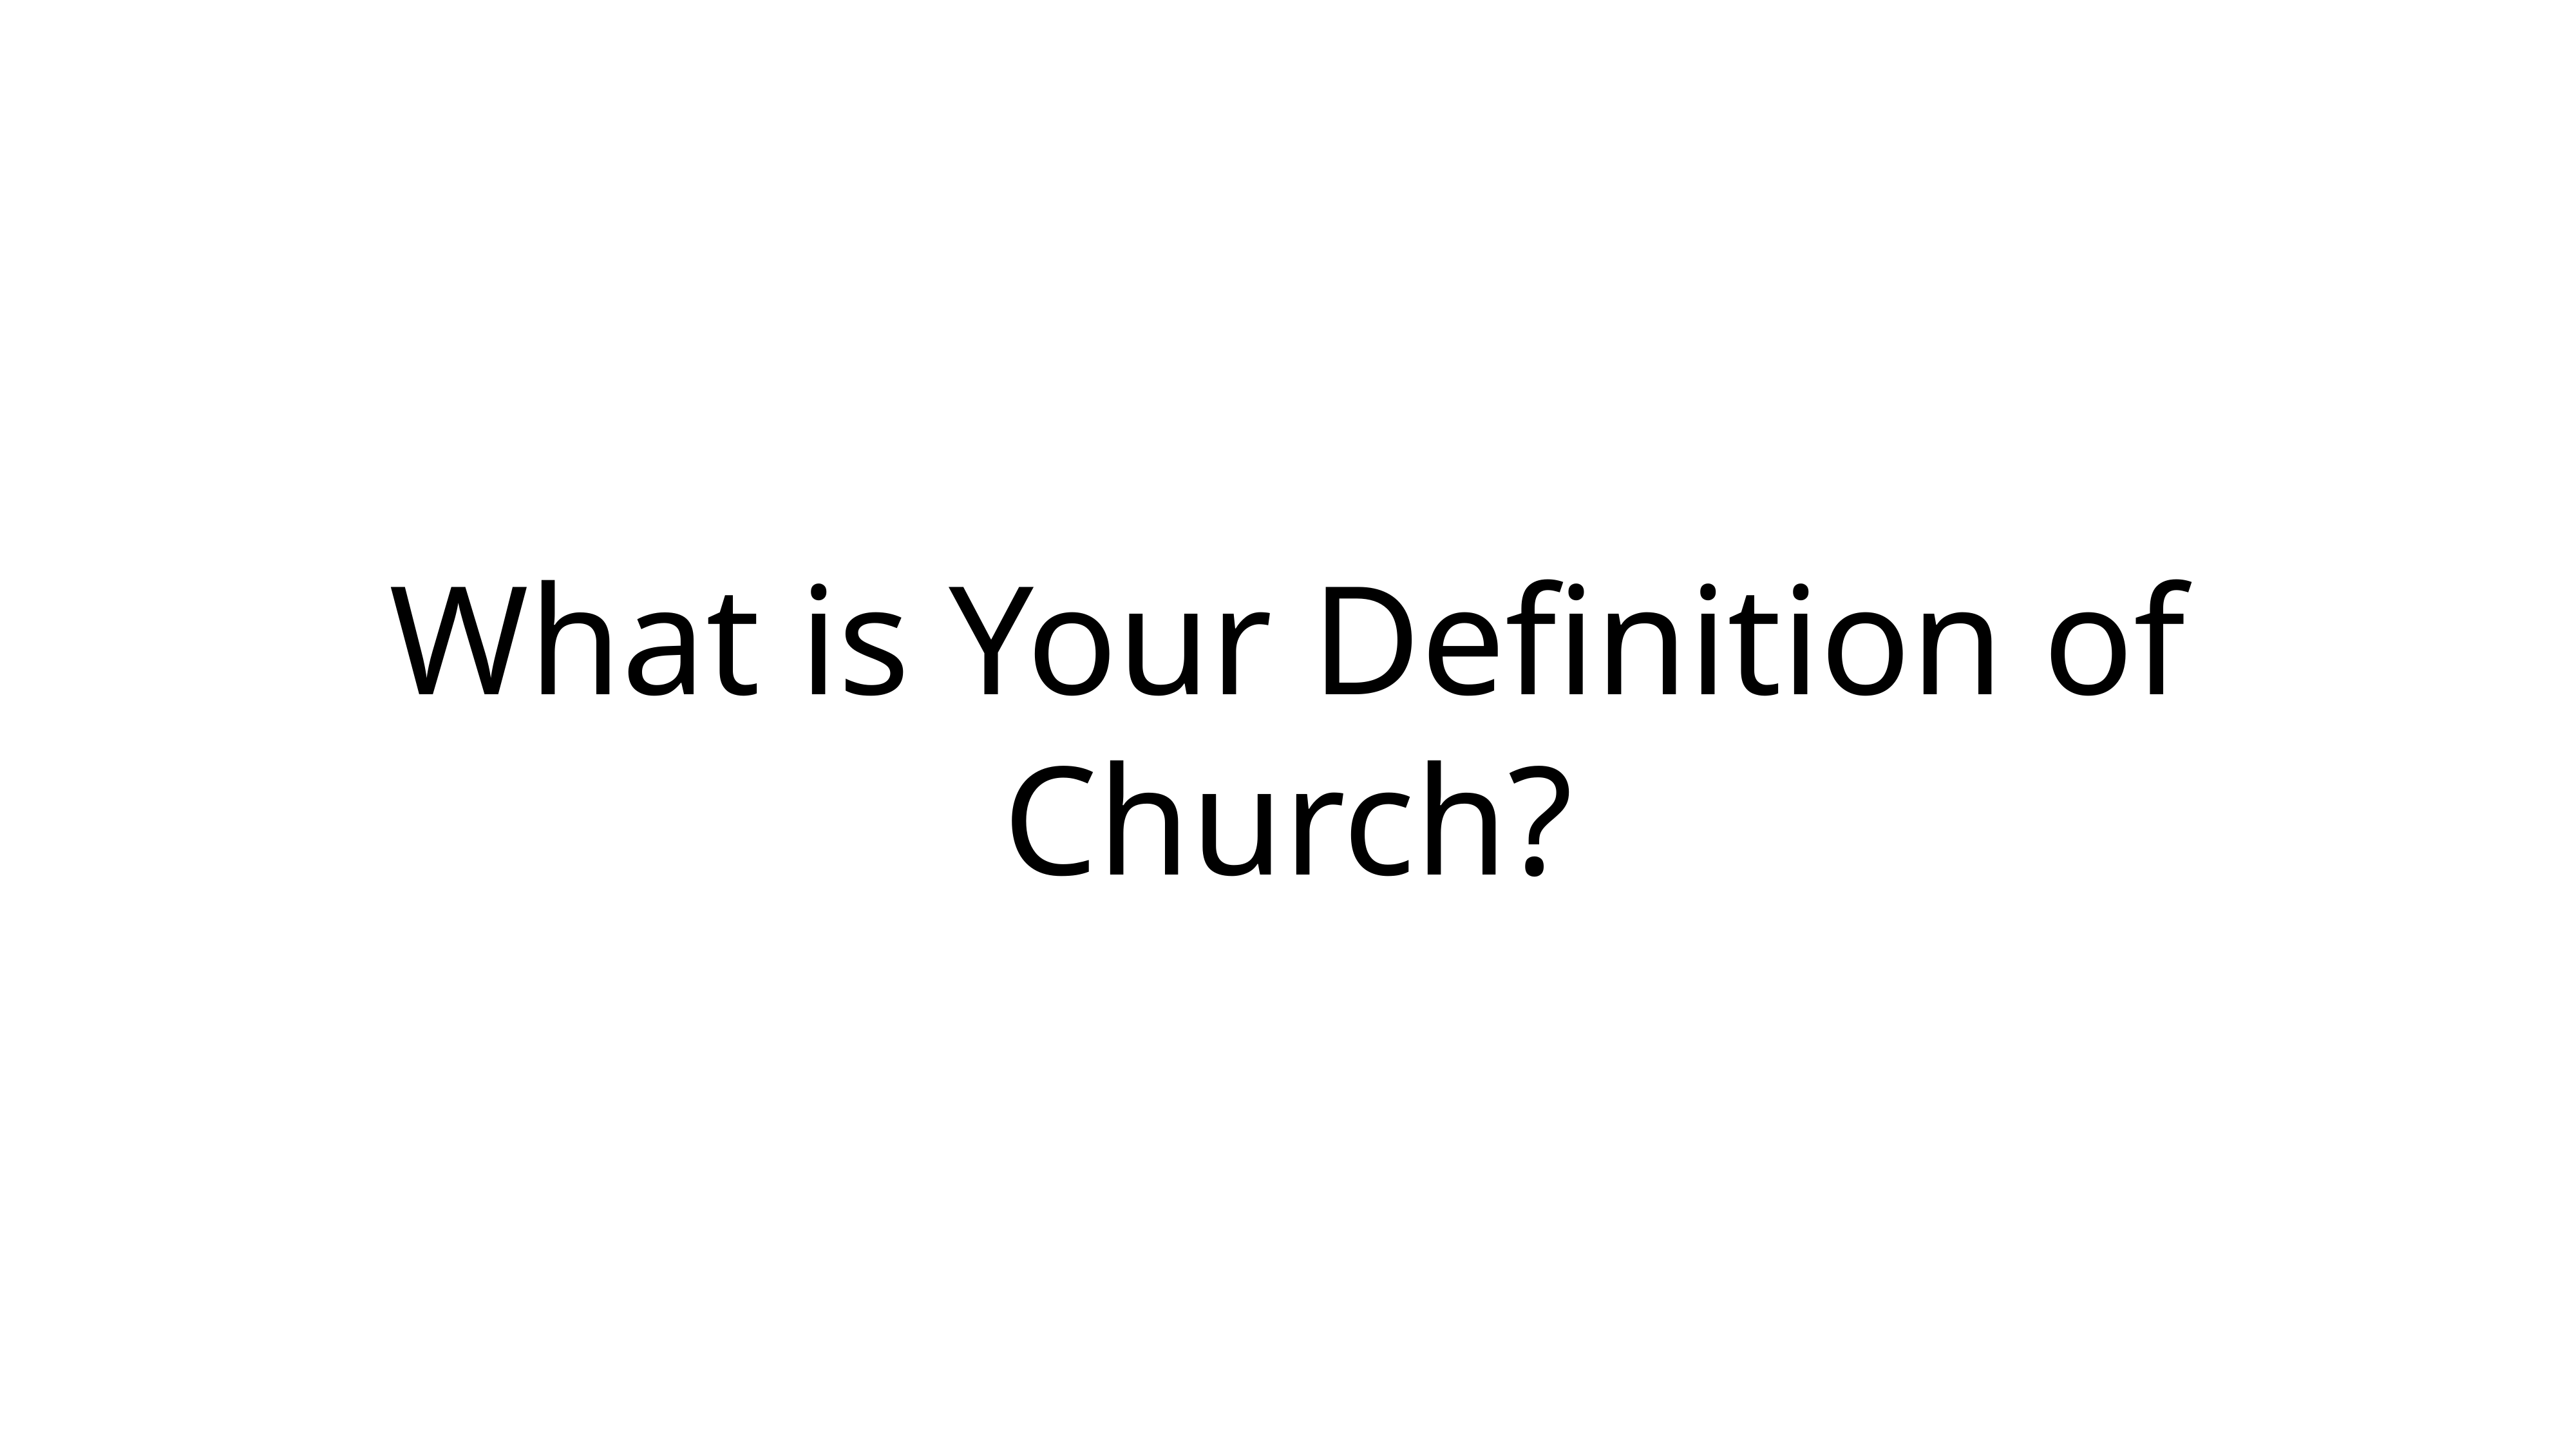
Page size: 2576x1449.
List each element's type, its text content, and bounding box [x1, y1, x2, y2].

title What is Your Definition of Church? [187, 478, 2389, 971]
